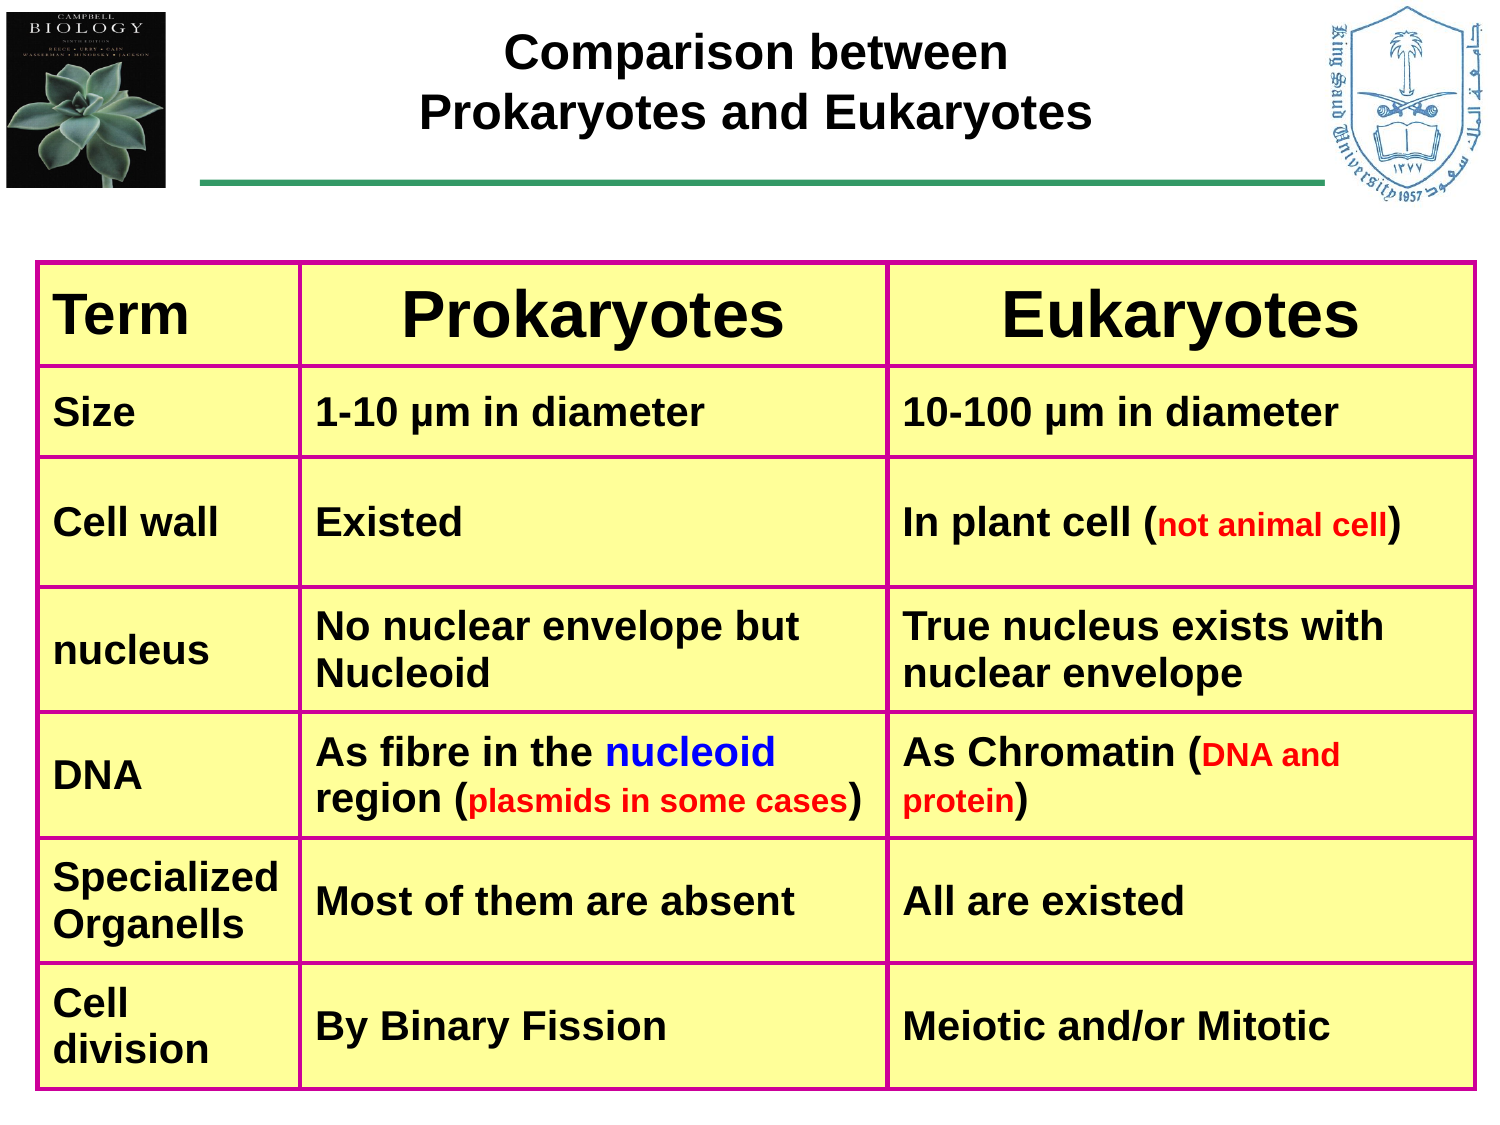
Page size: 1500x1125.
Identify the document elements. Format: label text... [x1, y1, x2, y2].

table_cell True nucleus exists with nuclear envelope [890, 589, 1473, 710]
table_cell Most of them are absent [302, 840, 885, 961]
table_cell nucleus [40, 589, 298, 710]
table_cell As fibre in the nucleoid region (plasmids in some cases) [302, 714, 885, 836]
table_cell By Binary Fission [302, 965, 885, 1087]
table_cell Existed [302, 459, 885, 585]
table_cell As Chromatin (DNA and protein) [890, 714, 1473, 836]
table_header Eukaryotes [890, 265, 1473, 364]
table_cell Cell division [40, 965, 298, 1087]
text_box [5, 0, 1488, 209]
table_header Term [40, 265, 298, 364]
table_cell 10-100 µm in diameter [890, 368, 1473, 455]
table_cell 1-10 µm in diameter [302, 368, 885, 455]
slide_number 17 [1074, 1091, 1426, 1103]
table_header Prokaryotes [302, 265, 885, 364]
table_cell DNA [40, 714, 298, 836]
table_cell Meiotic and/or Mitotic [890, 965, 1473, 1087]
table_cell Size [40, 368, 298, 455]
table_cell No nuclear envelope but Nucleoid [302, 589, 885, 710]
table_cell All are existed [890, 840, 1473, 961]
table_cell In plant cell (not animal cell) [890, 459, 1473, 585]
table_cell Specialized Organells [40, 840, 298, 961]
table_cell Cell wall [40, 459, 298, 585]
